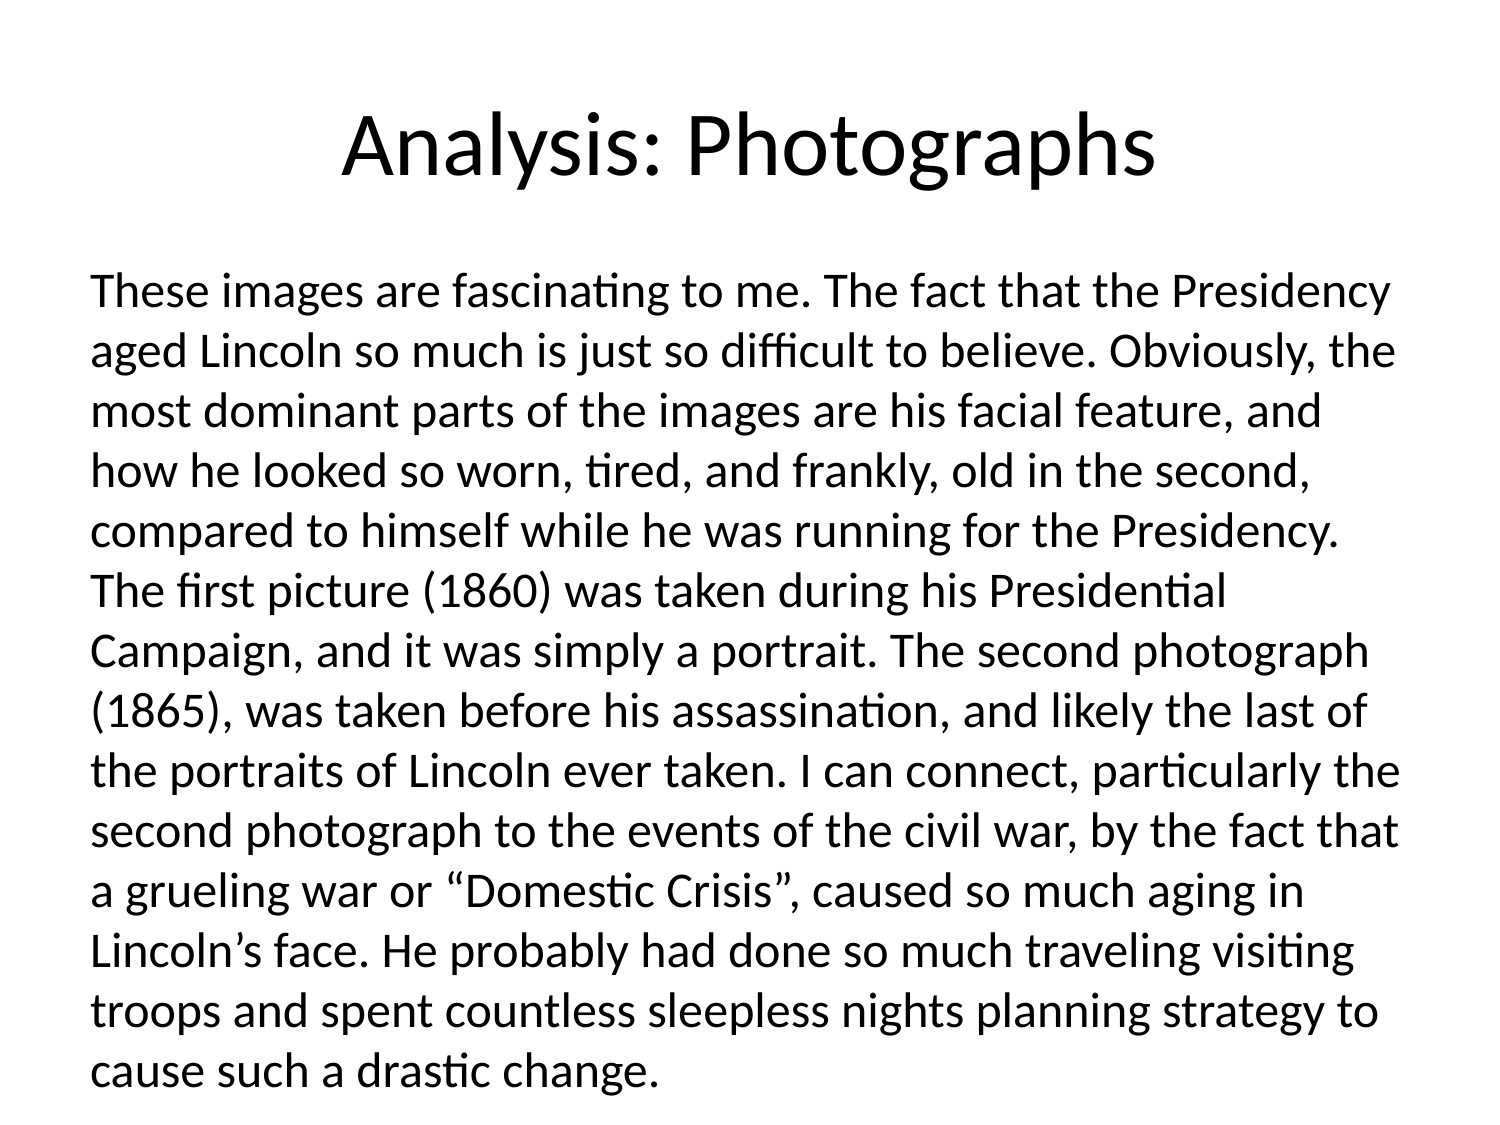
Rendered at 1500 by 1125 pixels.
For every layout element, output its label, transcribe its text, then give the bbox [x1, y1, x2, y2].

title Analysis: Photographs [75, 45, 1425, 233]
list These images are fascinating to me. The fact that the Presidency aged Lincoln so much is just so difficult to believe. Obviously, the most dominant parts of the images are his facial feature, and how he looked so worn, tired, and frankly, old in the second, compared to himself while he was running for the Presidency. The first picture (1860) was taken during his Presidential Campaign, and it was simply a portrait. The second photograph (1865), was taken before his assassination, and likely the last of the portraits of Lincoln ever taken. I can connect, particularly the second photograph to the events of the civil war, by the fact that a grueling war or “Domestic Crisis”, caused so much aging in Lincoln’s face. He probably had done so much traveling visiting troops and spent countless sleepless nights planning strategy to cause such a drastic change. [75, 249, 1425, 993]
